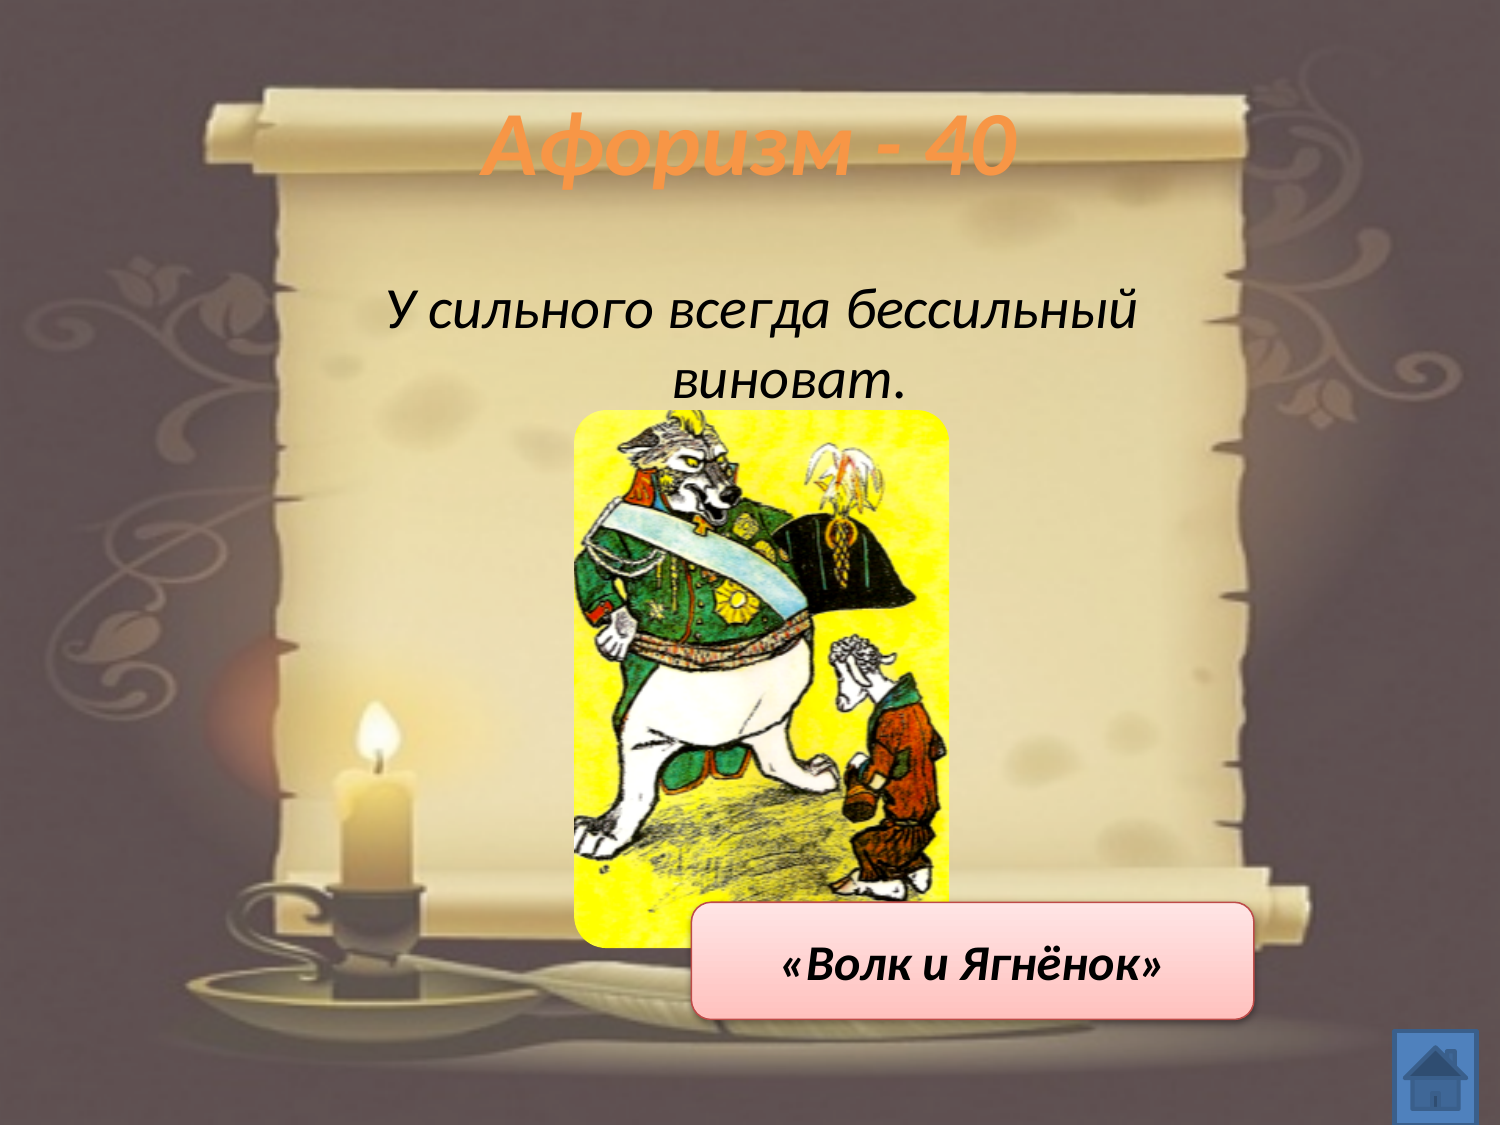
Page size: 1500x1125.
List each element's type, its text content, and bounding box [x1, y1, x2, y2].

text_box «Волк и Ягнёнок» [690, 901, 1255, 1021]
list У сильного всегда бессильный виноват. [316, 262, 1208, 458]
text_box [1392, 1029, 1479, 1125]
title Афоризм - 40 [74, 44, 1426, 233]
title Чьё это? - 10 [0, 0, 1500, 1125]
picture [573, 409, 950, 949]
